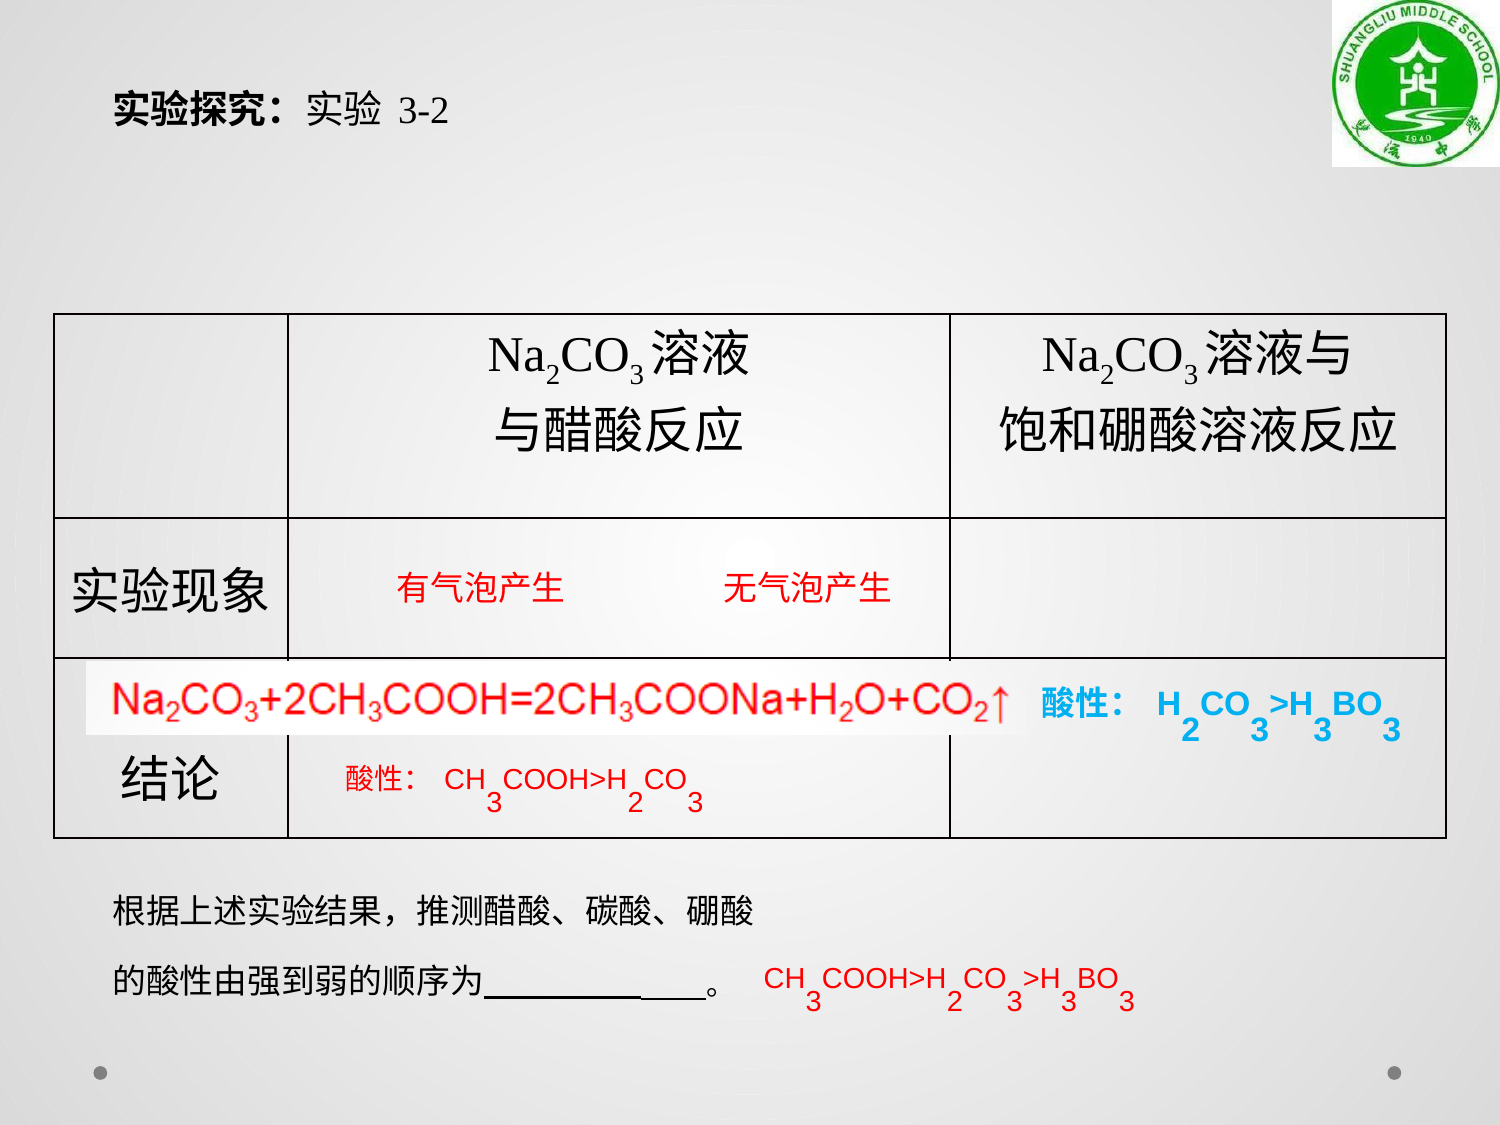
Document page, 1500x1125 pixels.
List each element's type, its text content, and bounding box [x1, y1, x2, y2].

table_header Na2CO3溶液 与醋酸反应 [289, 315, 949, 517]
picture [1332, 0, 1500, 168]
text_box 实验探究：实验3-2 [53, 63, 888, 158]
table_header [55, 315, 287, 517]
table_cell 结论 [55, 659, 287, 837]
table_cell [951, 742, 1445, 837]
text_box 根据上述实验结果，推测醋酸、碳酸、硼酸 的酸性由强到弱的顺序为 。 [53, 869, 1237, 1025]
table_cell [289, 743, 949, 837]
table_header Na2CO3溶液与 饱和硼酸溶液反应 [951, 315, 1445, 517]
table_cell [951, 519, 1445, 657]
text_box CH3COOH>H2CO3>H3BO3 [748, 941, 1414, 1125]
table_cell 实验现象 [55, 519, 287, 657]
text_box 有气泡产生 无气泡产生 [330, 546, 1400, 631]
text_box 酸性：H2CO3>H3BO3 [1026, 661, 1494, 756]
picture [85, 661, 1028, 735]
table_cell [289, 519, 949, 657]
text_box 酸性：CH3COOH>H2CO3 [330, 743, 956, 826]
